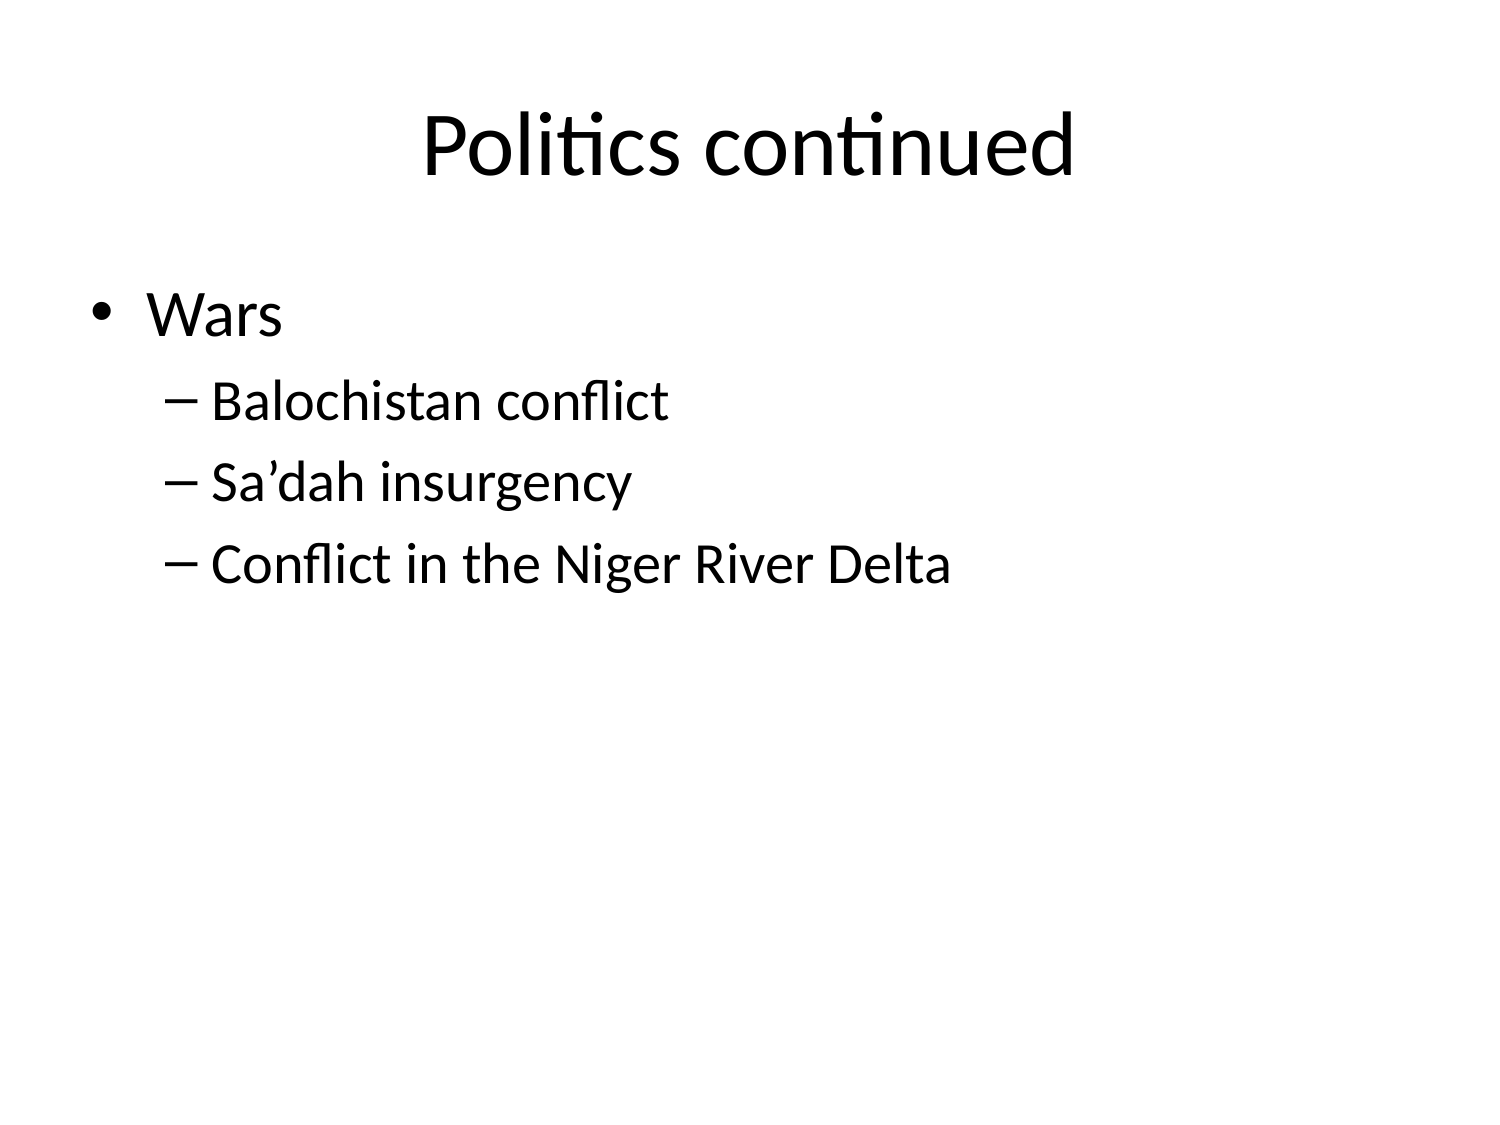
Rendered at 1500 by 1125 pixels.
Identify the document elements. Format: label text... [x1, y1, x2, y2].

title Politics continued [75, 45, 1425, 233]
list Wars Balochistan conflict Sa’dah insurgency Conflict in the Niger River Delta [75, 262, 1425, 1005]
